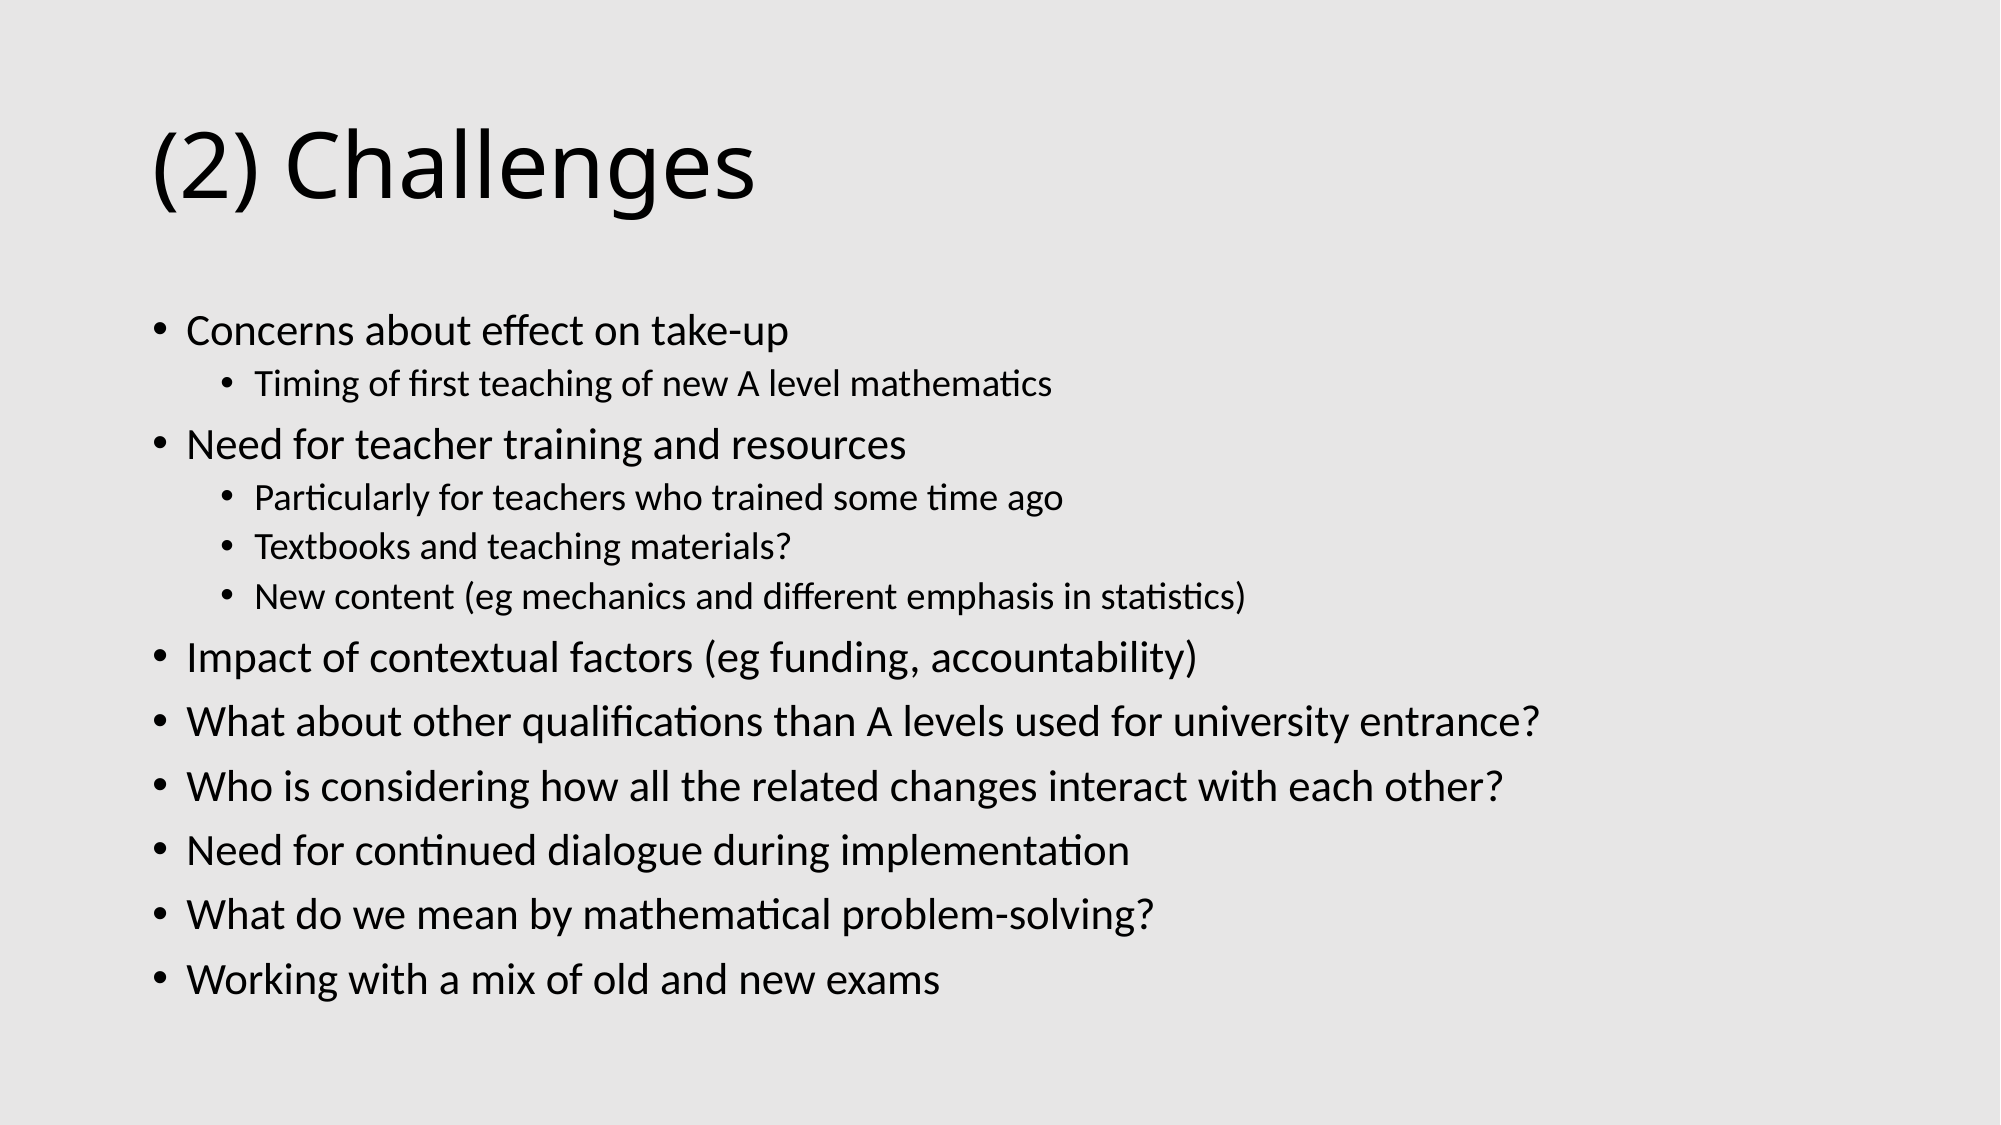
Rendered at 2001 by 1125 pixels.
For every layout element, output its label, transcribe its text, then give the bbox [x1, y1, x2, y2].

title (2) Challenges [137, 59, 1863, 278]
list Concerns about effect on take-up Timing of first teaching of new A level mathematics Need for teacher training and resources Particularly for teachers who trained some time ago Textbooks and teaching materials? New content (eg mechanics and different emphasis in statistics) Impact of contextual factors (eg funding, accountability) What about other qualifications than A levels used for university entrance? Who is considering how all the related changes interact with each other? Need for continued dialogue during implementation What do we mean by mathematical problem-solving? Working with a mix of old and new exams [137, 299, 1863, 1014]
